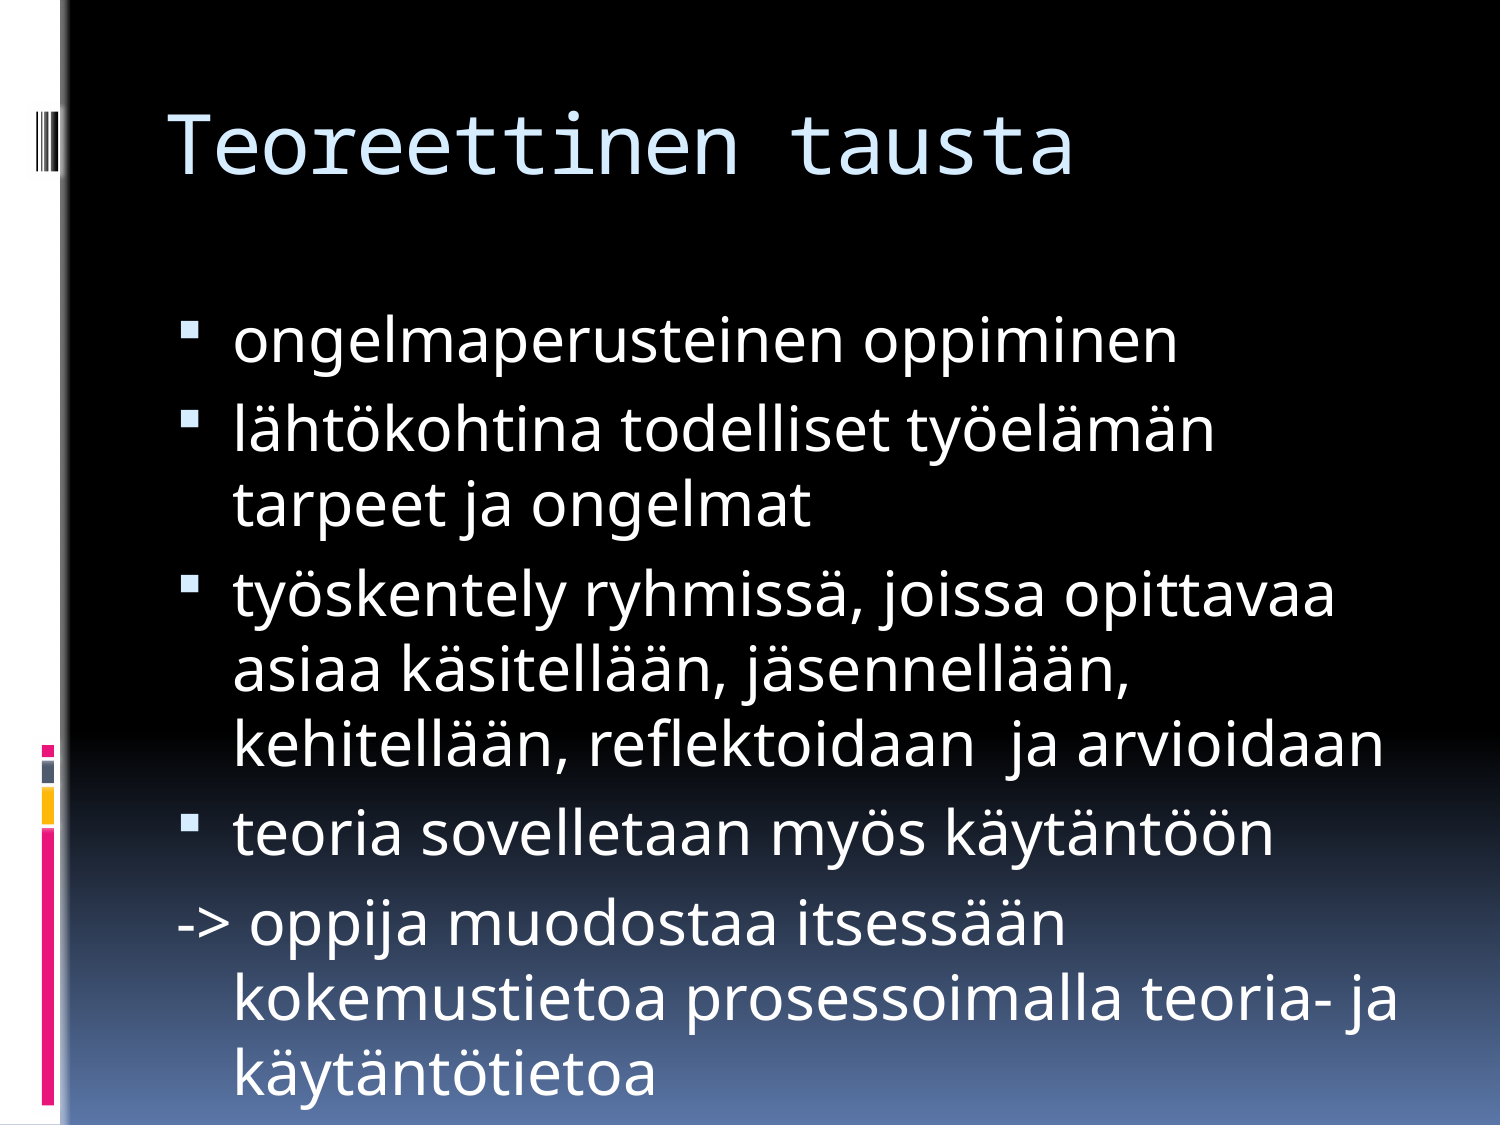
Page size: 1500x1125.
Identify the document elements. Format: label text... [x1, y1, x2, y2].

title Teoreettinen tausta [150, 83, 1425, 234]
list ongelmaperusteinen oppiminen lähtökohtina todelliset työelämän tarpeet ja ongelmat työskentely ryhmissä, joissa opittavaa asiaa käsitellään, jäsennellään, kehitellään, reflektoidaan ja arvioidaan teoria sovelletaan myös käytäntöön -> oppija muodostaa itsessään kokemustietoa prosessoimalla teoria- ja käytäntötietoa [150, 292, 1425, 1043]
